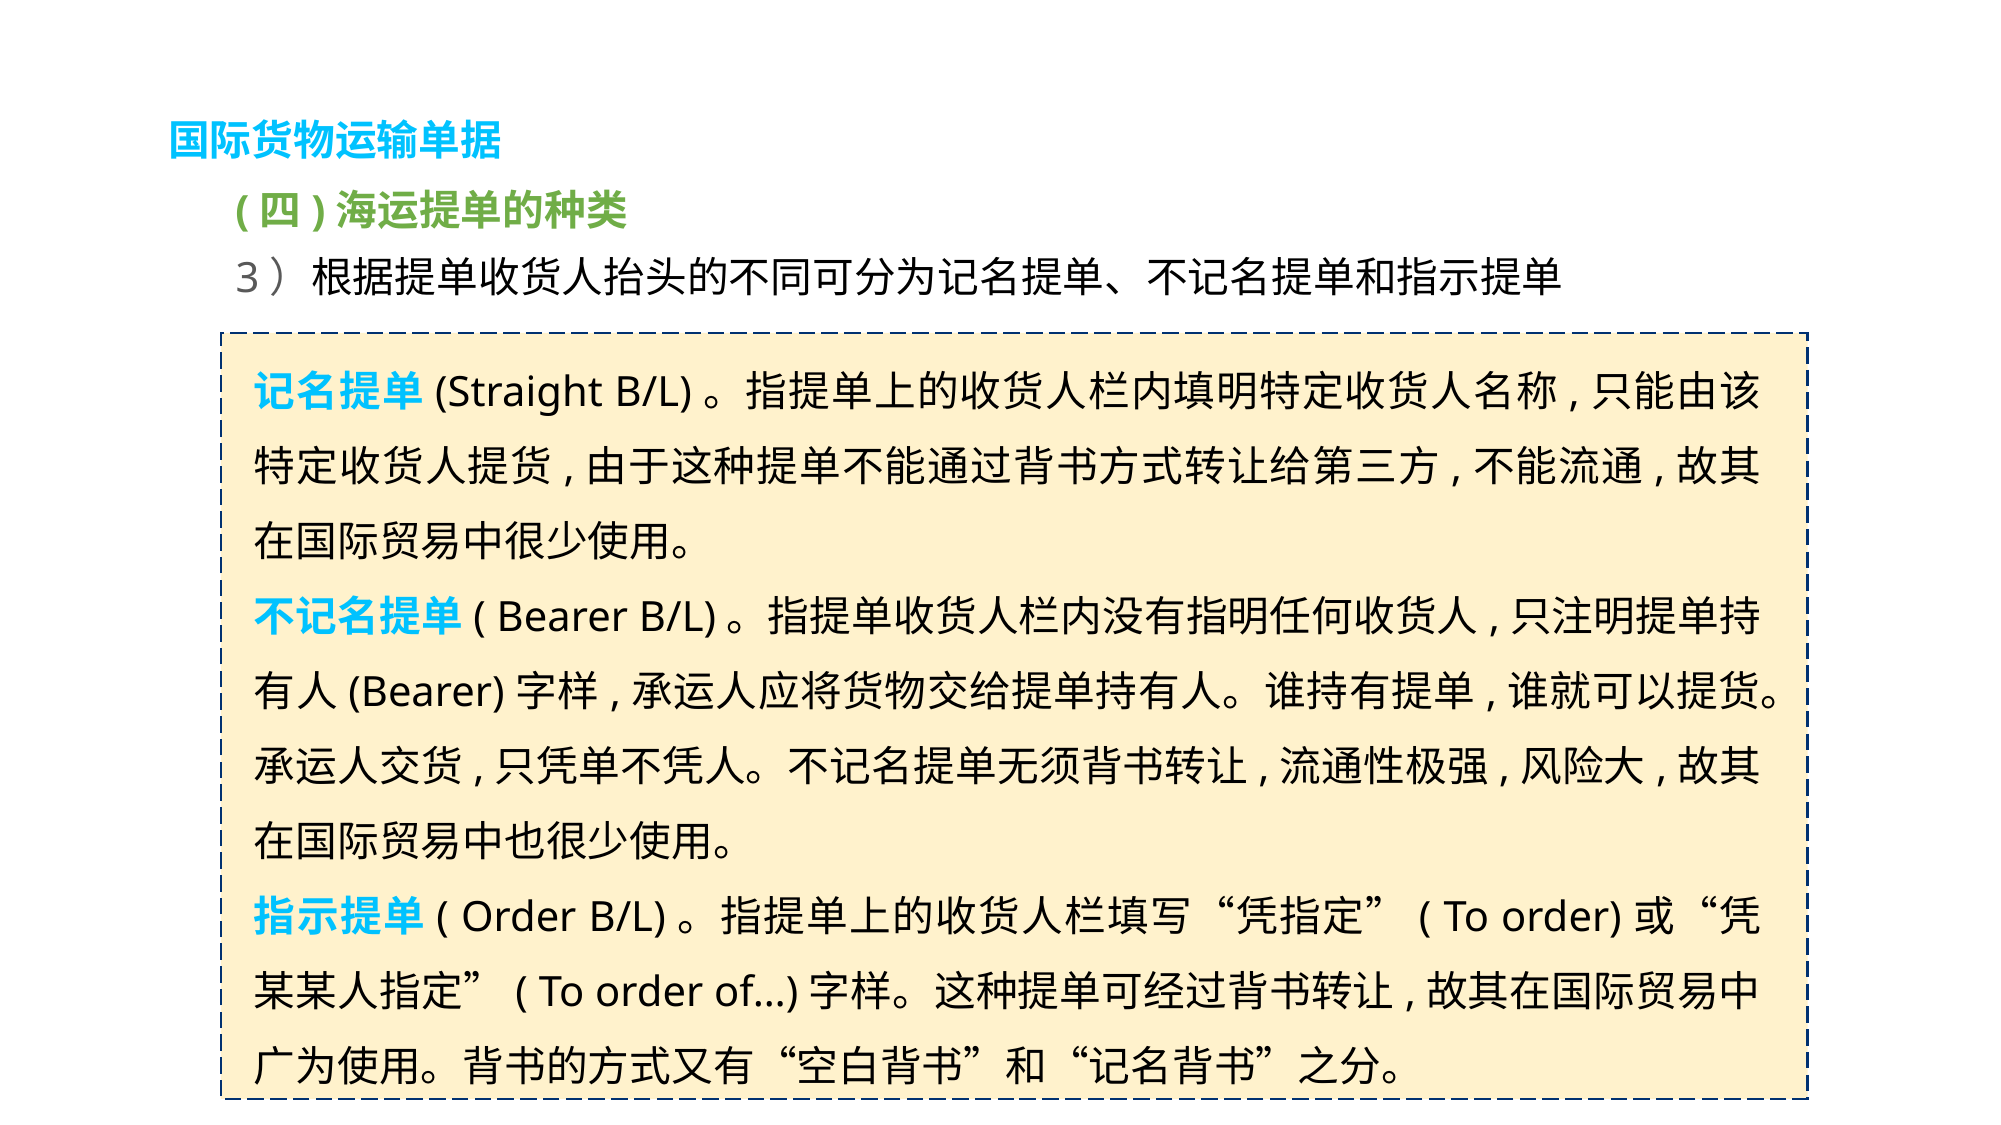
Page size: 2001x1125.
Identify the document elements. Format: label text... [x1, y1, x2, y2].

text_box 记名提单(Straight B/L)。指提单上的收货人栏内填明特定收货人名称,只能由该特定收货人提货,由于这种提单不能通过背书方式转让给第三方,不能流通,故其在国际贸易中很少使用。 不记名提单( Bearer B/L)。指提单收货人栏内没有指明任何收货人,只注明提单持有人(Bearer)字样,承运人应将货物交给提单持有人。谁持有提单,谁就可以提货。承运人交货,只凭单不凭人。不记名提单无须背书转让,流通性极强,风险大,故其在国际贸易中也很少使用。 指示提单( Order B/L)。指提单上的收货人栏填写“凭指定”( To order)或“凭某某人指定”( To order of…)字样。这种提单可经过背书转让,故其在国际贸易中广为使用。背书的方式又有“空白背书”和“记名背书”之分。 [239, 332, 1776, 1098]
text_box 3）根据提单收货人抬头的不同可分为记名提单、不记名提单和指示提单 [220, 243, 1675, 308]
text_box [220, 332, 1809, 1100]
text_box (四)海运提单的种类 [220, 176, 1104, 242]
text_box 国际货物运输单据 [153, 106, 860, 172]
